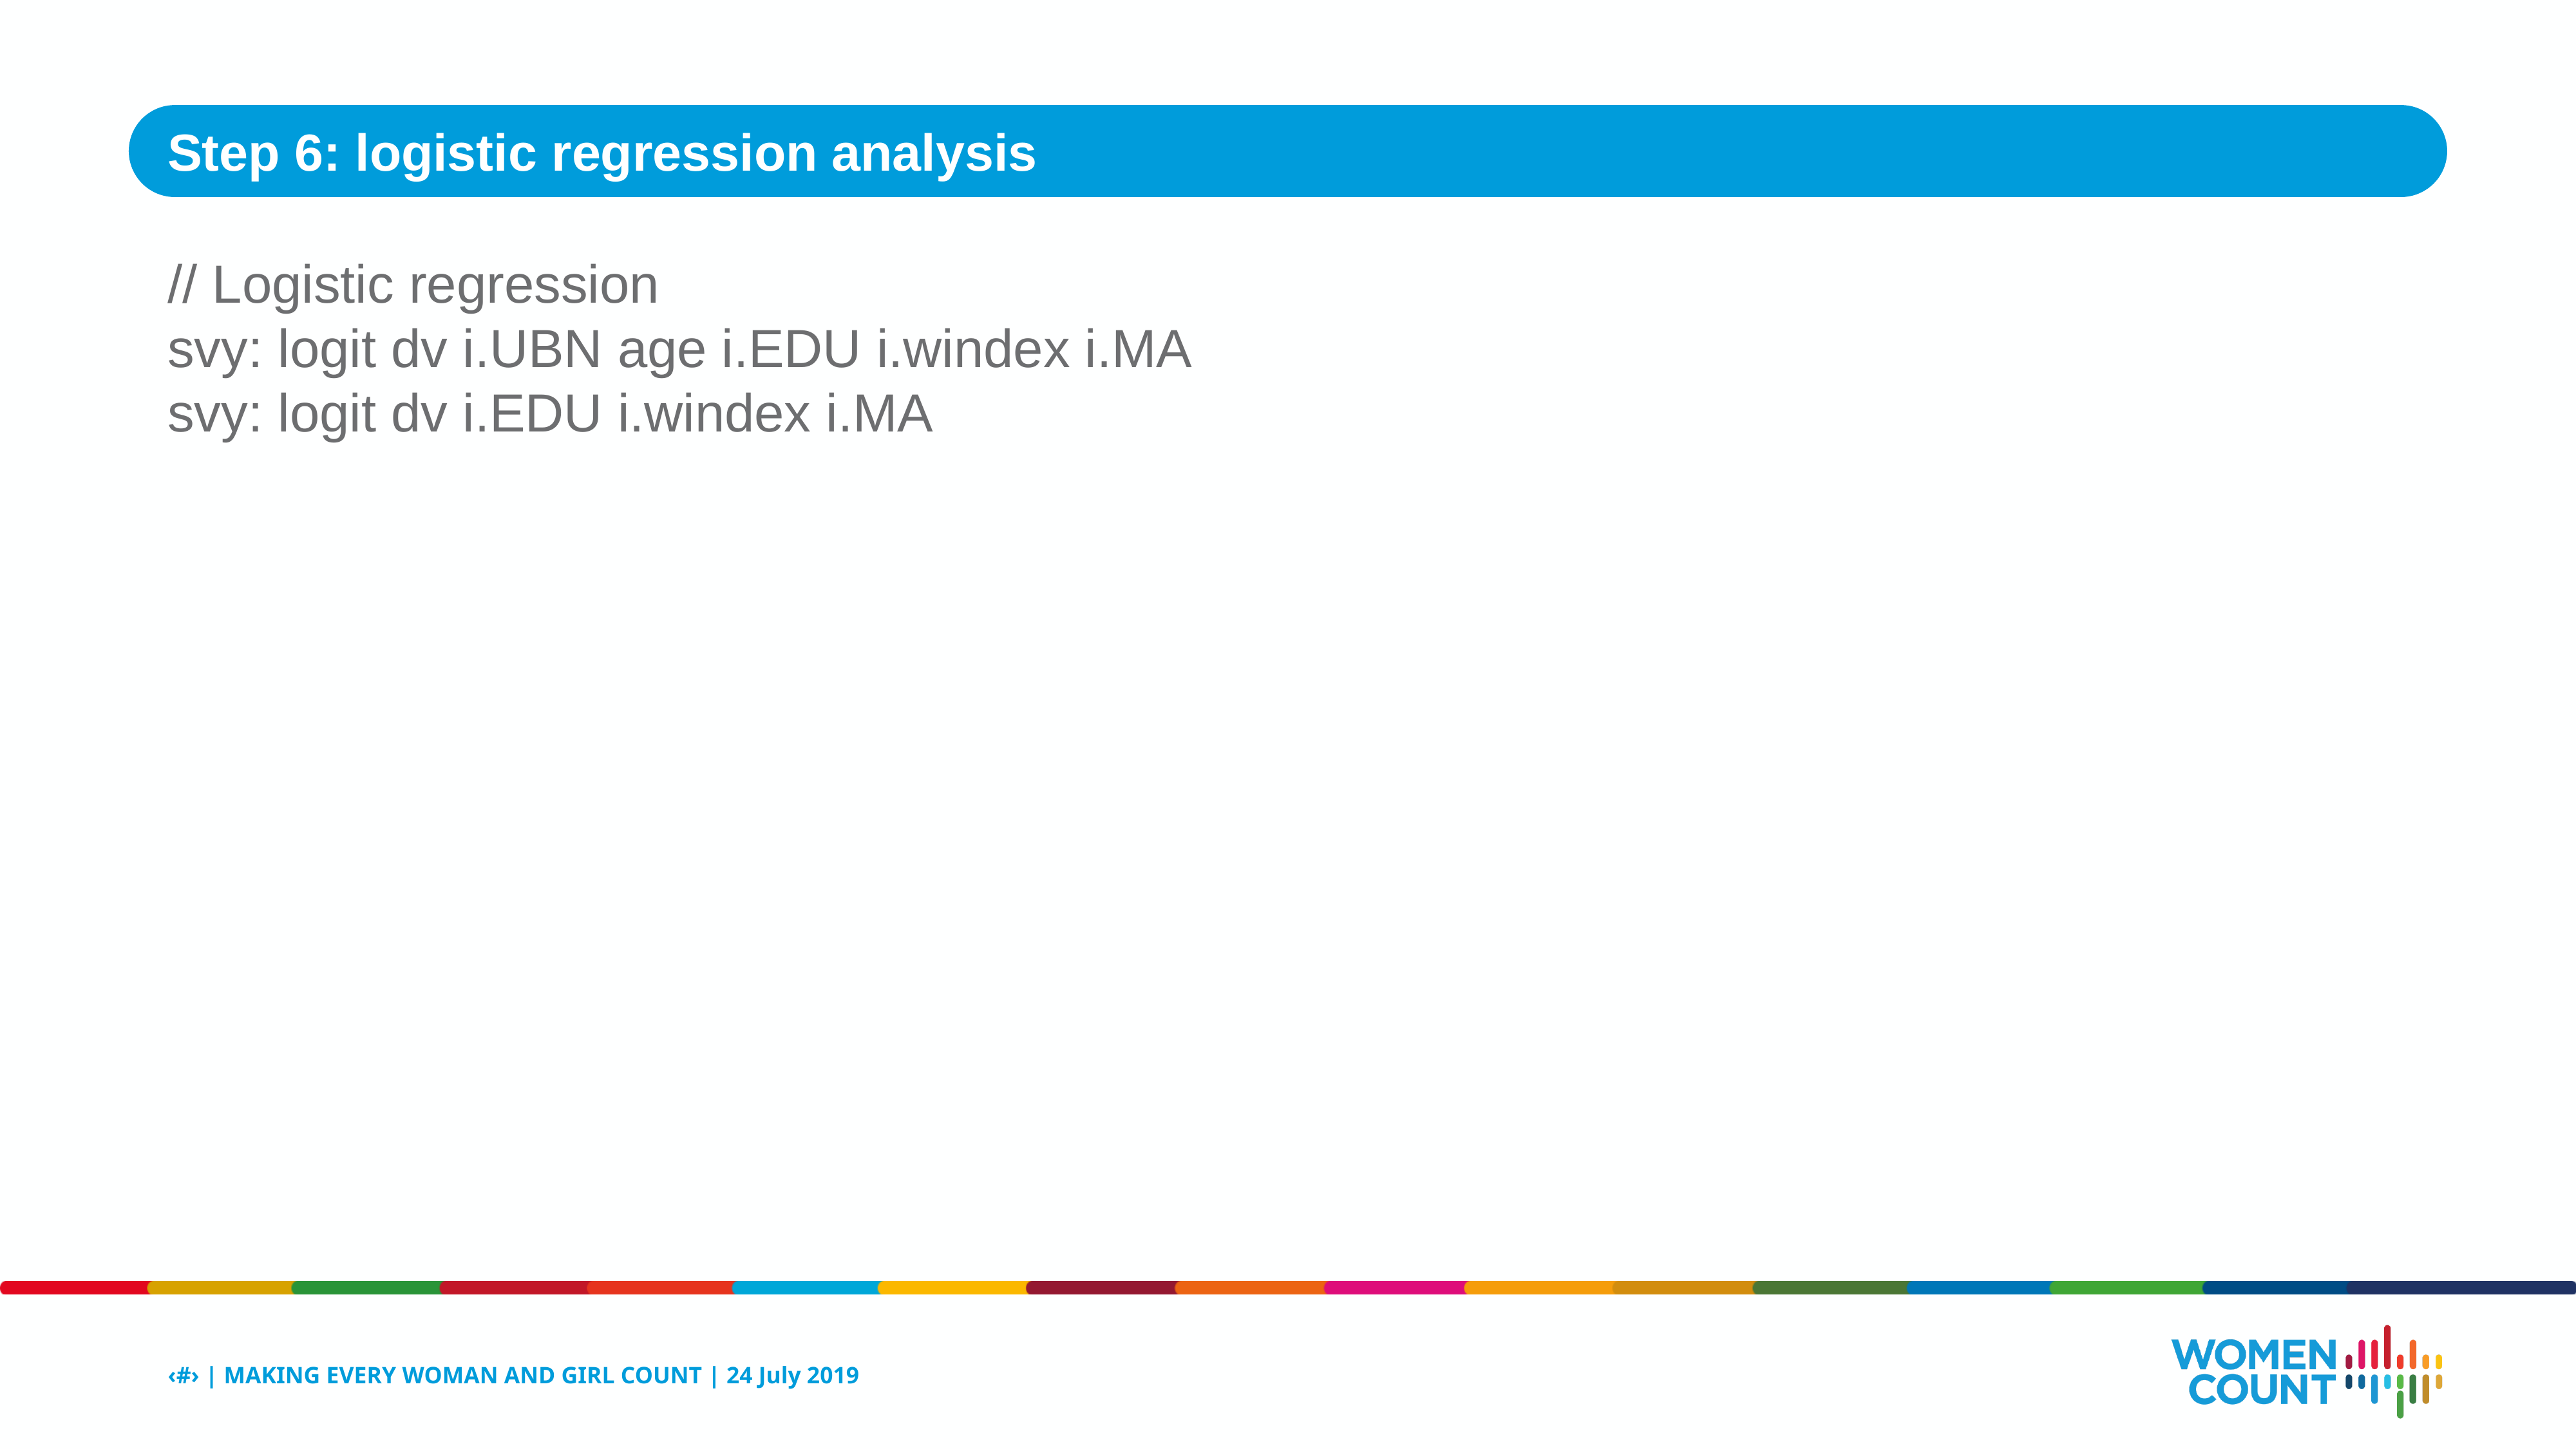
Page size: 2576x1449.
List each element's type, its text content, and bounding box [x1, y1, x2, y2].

list Step 6: logistic regression analysis [167, 119, 2411, 182]
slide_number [167, 1360, 1542, 1388]
list // Logistic regression svy: logit dv i.UBN age i.EDU i.windex i.MA svy: logit dv i.EDU i.windex i.MA [167, 249, 2576, 640]
